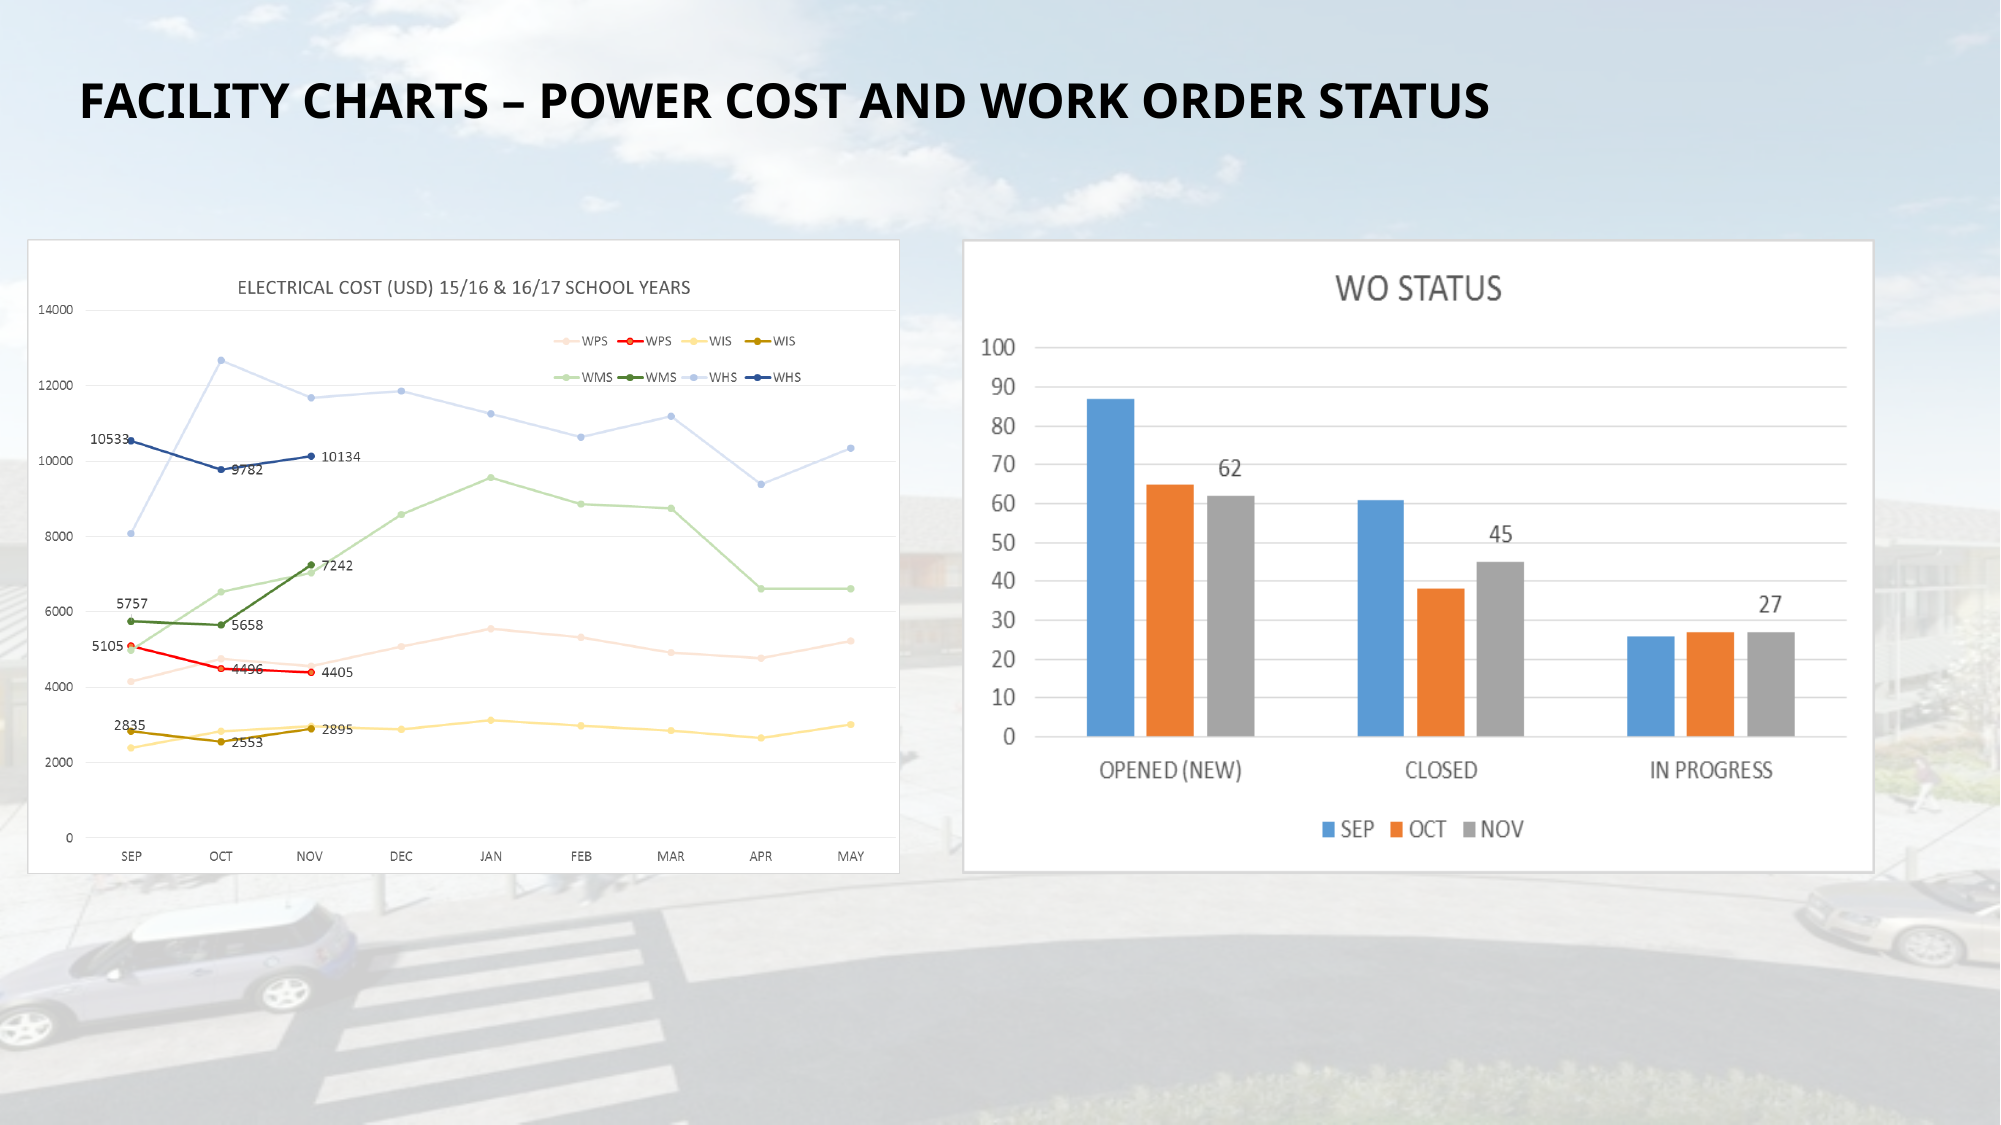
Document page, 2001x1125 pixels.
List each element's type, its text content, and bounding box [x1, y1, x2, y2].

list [27, 239, 900, 874]
title FACILITY CHARTS – POWER COST AND WORK ORDER STATUS [63, 51, 1789, 155]
picture [961, 239, 1875, 874]
